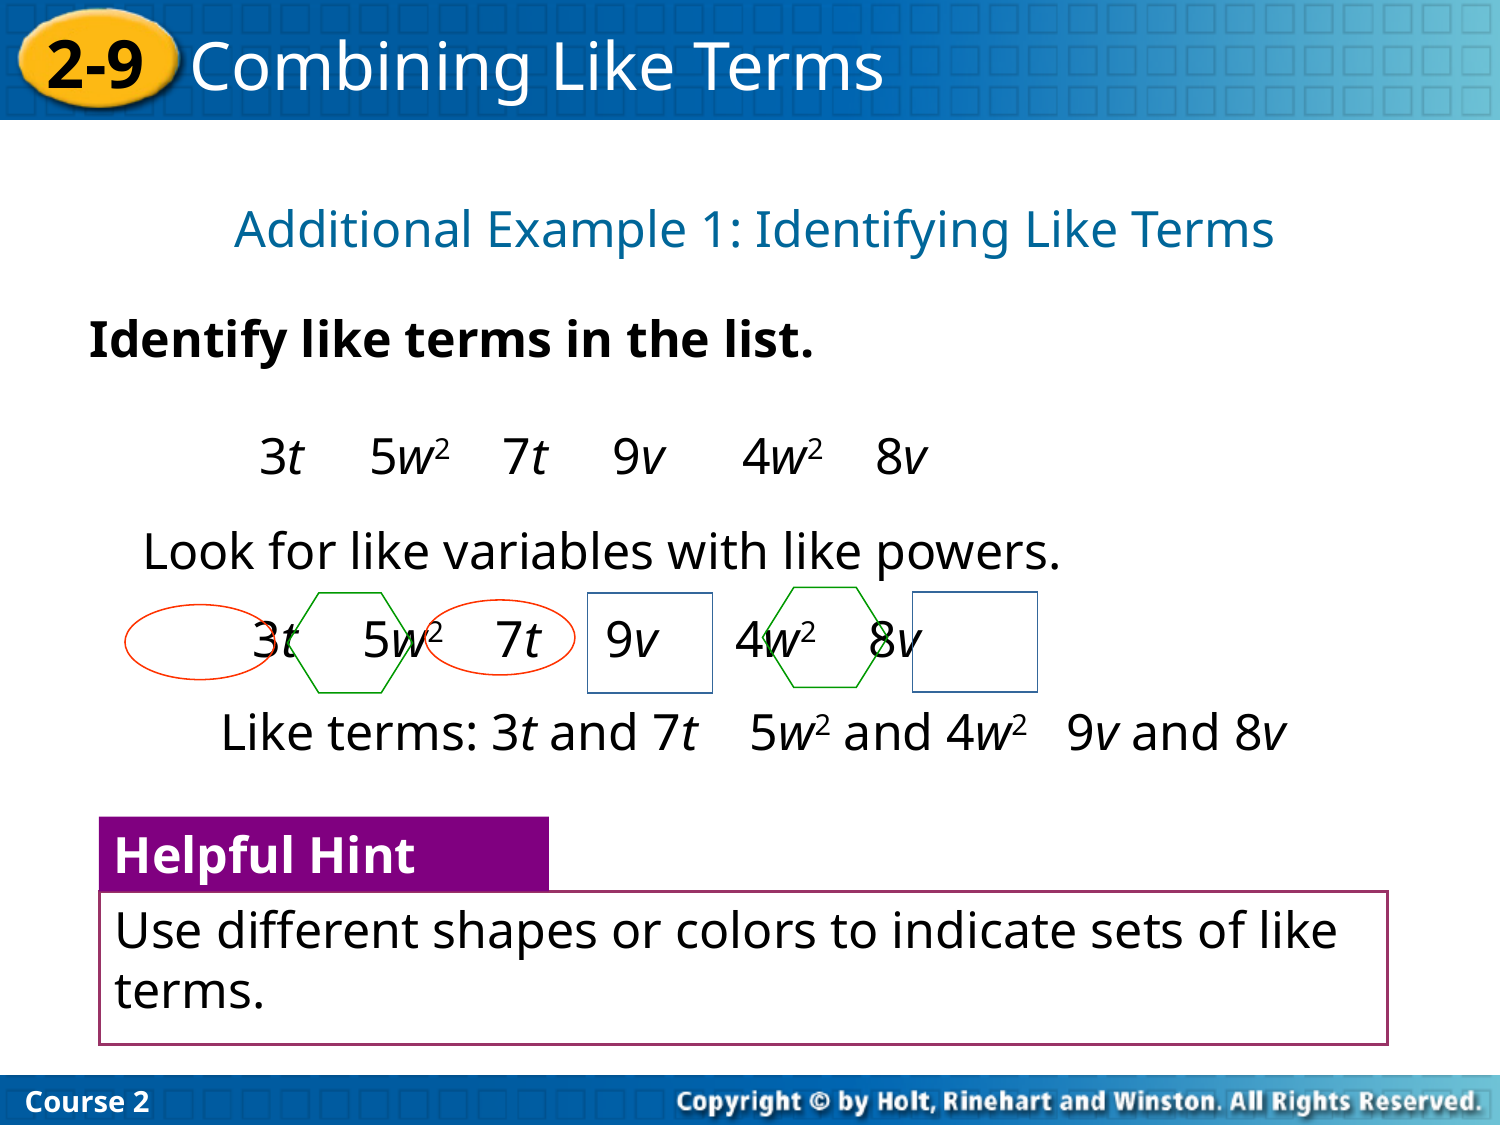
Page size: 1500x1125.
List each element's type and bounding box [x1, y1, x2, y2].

text_box [0, 0, 1500, 1125]
text_box [98, 816, 1388, 1051]
